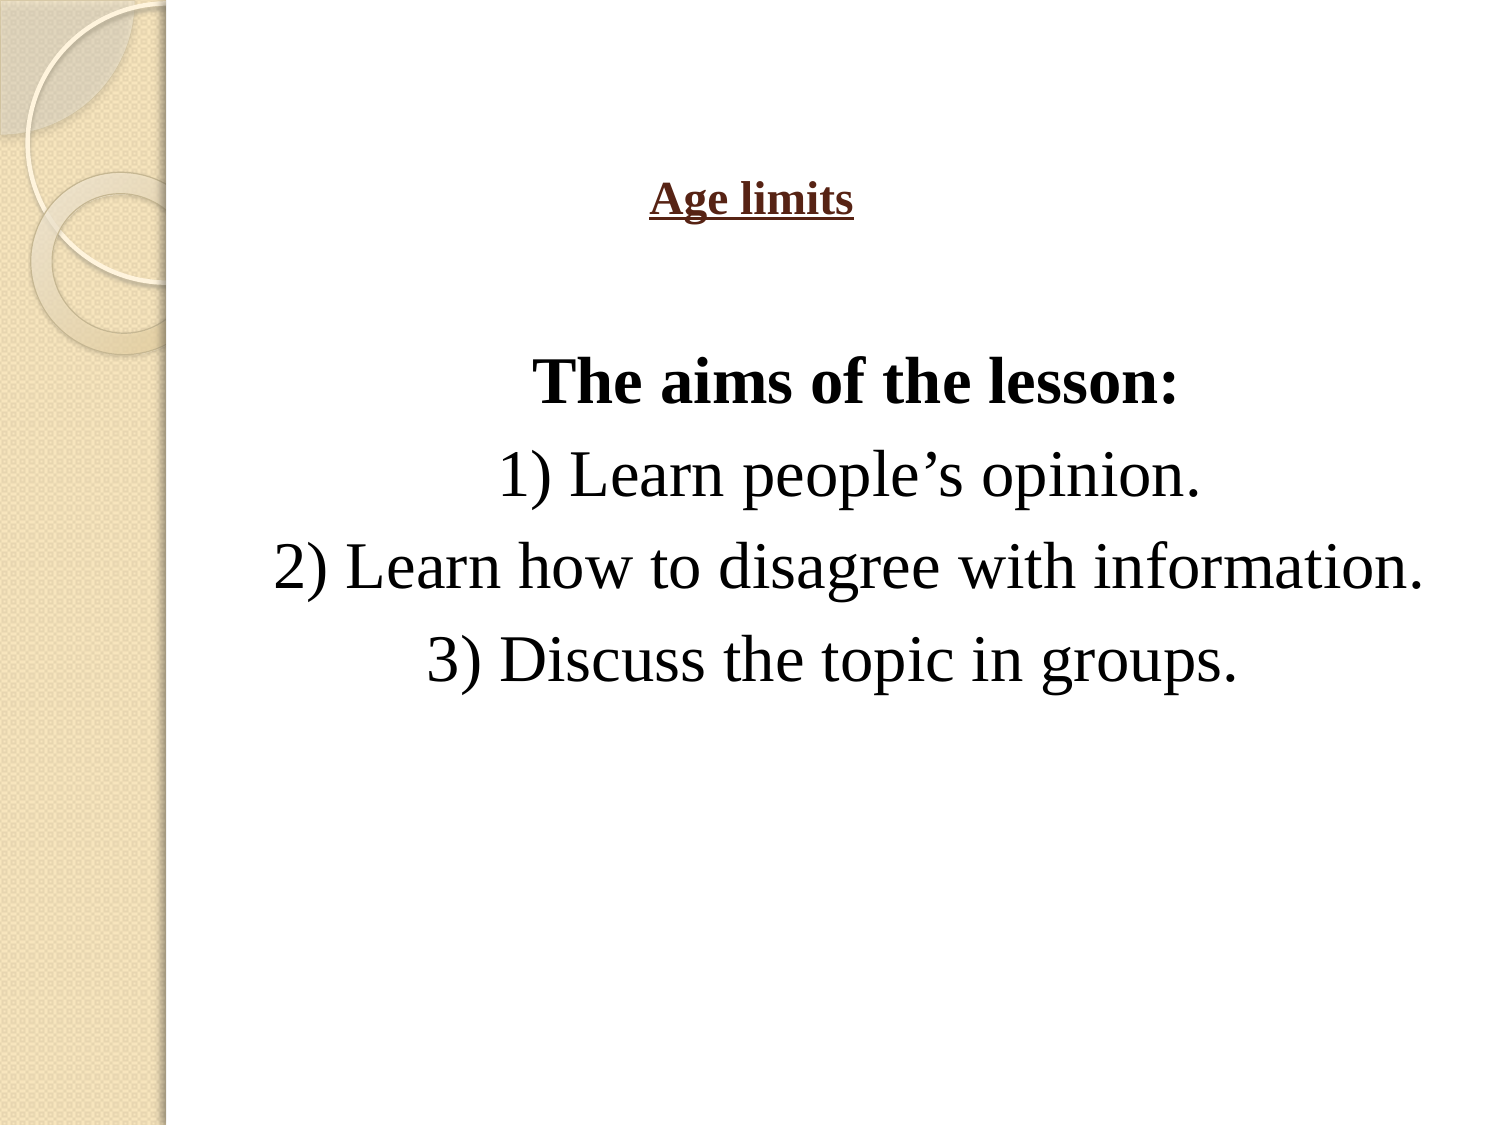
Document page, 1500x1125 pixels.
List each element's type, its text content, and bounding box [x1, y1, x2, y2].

title Age limits [76, 101, 1427, 290]
list The aims of the lesson: 1) Learn people’s opinion. 2) Learn how to disagree with information. 3) Discuss the topic in groups. [235, 237, 1466, 1025]
